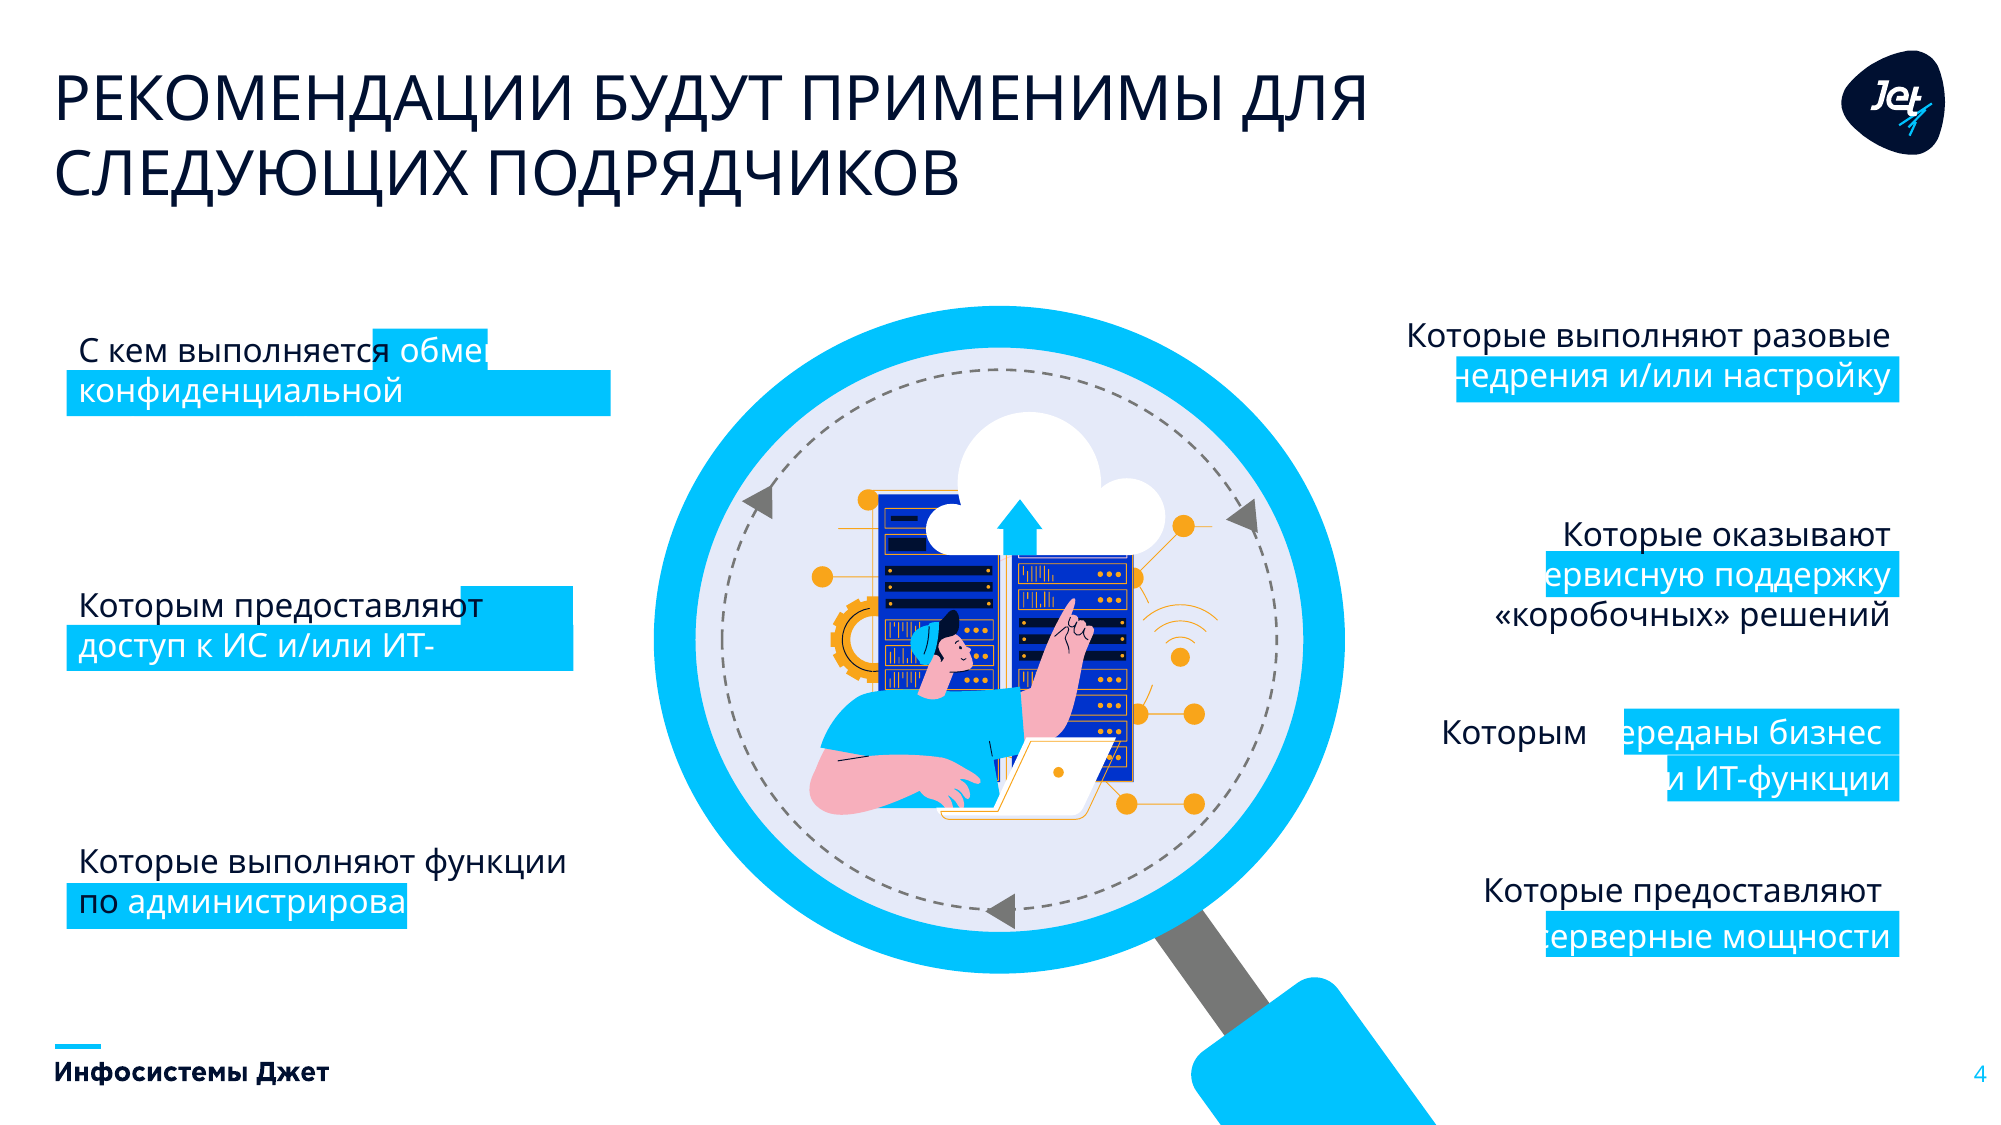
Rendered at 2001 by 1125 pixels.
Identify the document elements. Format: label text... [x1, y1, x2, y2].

text_box Которые предоставляют серверные мощности [1411, 861, 1907, 963]
text_box Которым переданы бизнес и ИТ-функции [1411, 703, 1907, 805]
text_box С кем выполняется обмен конфиденциальной информацией [63, 321, 631, 457]
text_box Которые выполняют функции по администрированию [63, 833, 631, 928]
title Рекомендации будут применимы для следующих подрядчиков [38, 50, 1723, 209]
text_box Которые оказывают сервисную поддержку «коробочных» решений [1424, 505, 1907, 640]
text_box Которые выполняют разовые внедрения и/или настройку [1262, 307, 1907, 402]
text_box Которым предоставляют доступ к ИС и/или ИТ-инфраструктуре [63, 577, 589, 712]
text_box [674, 326, 1411, 1125]
